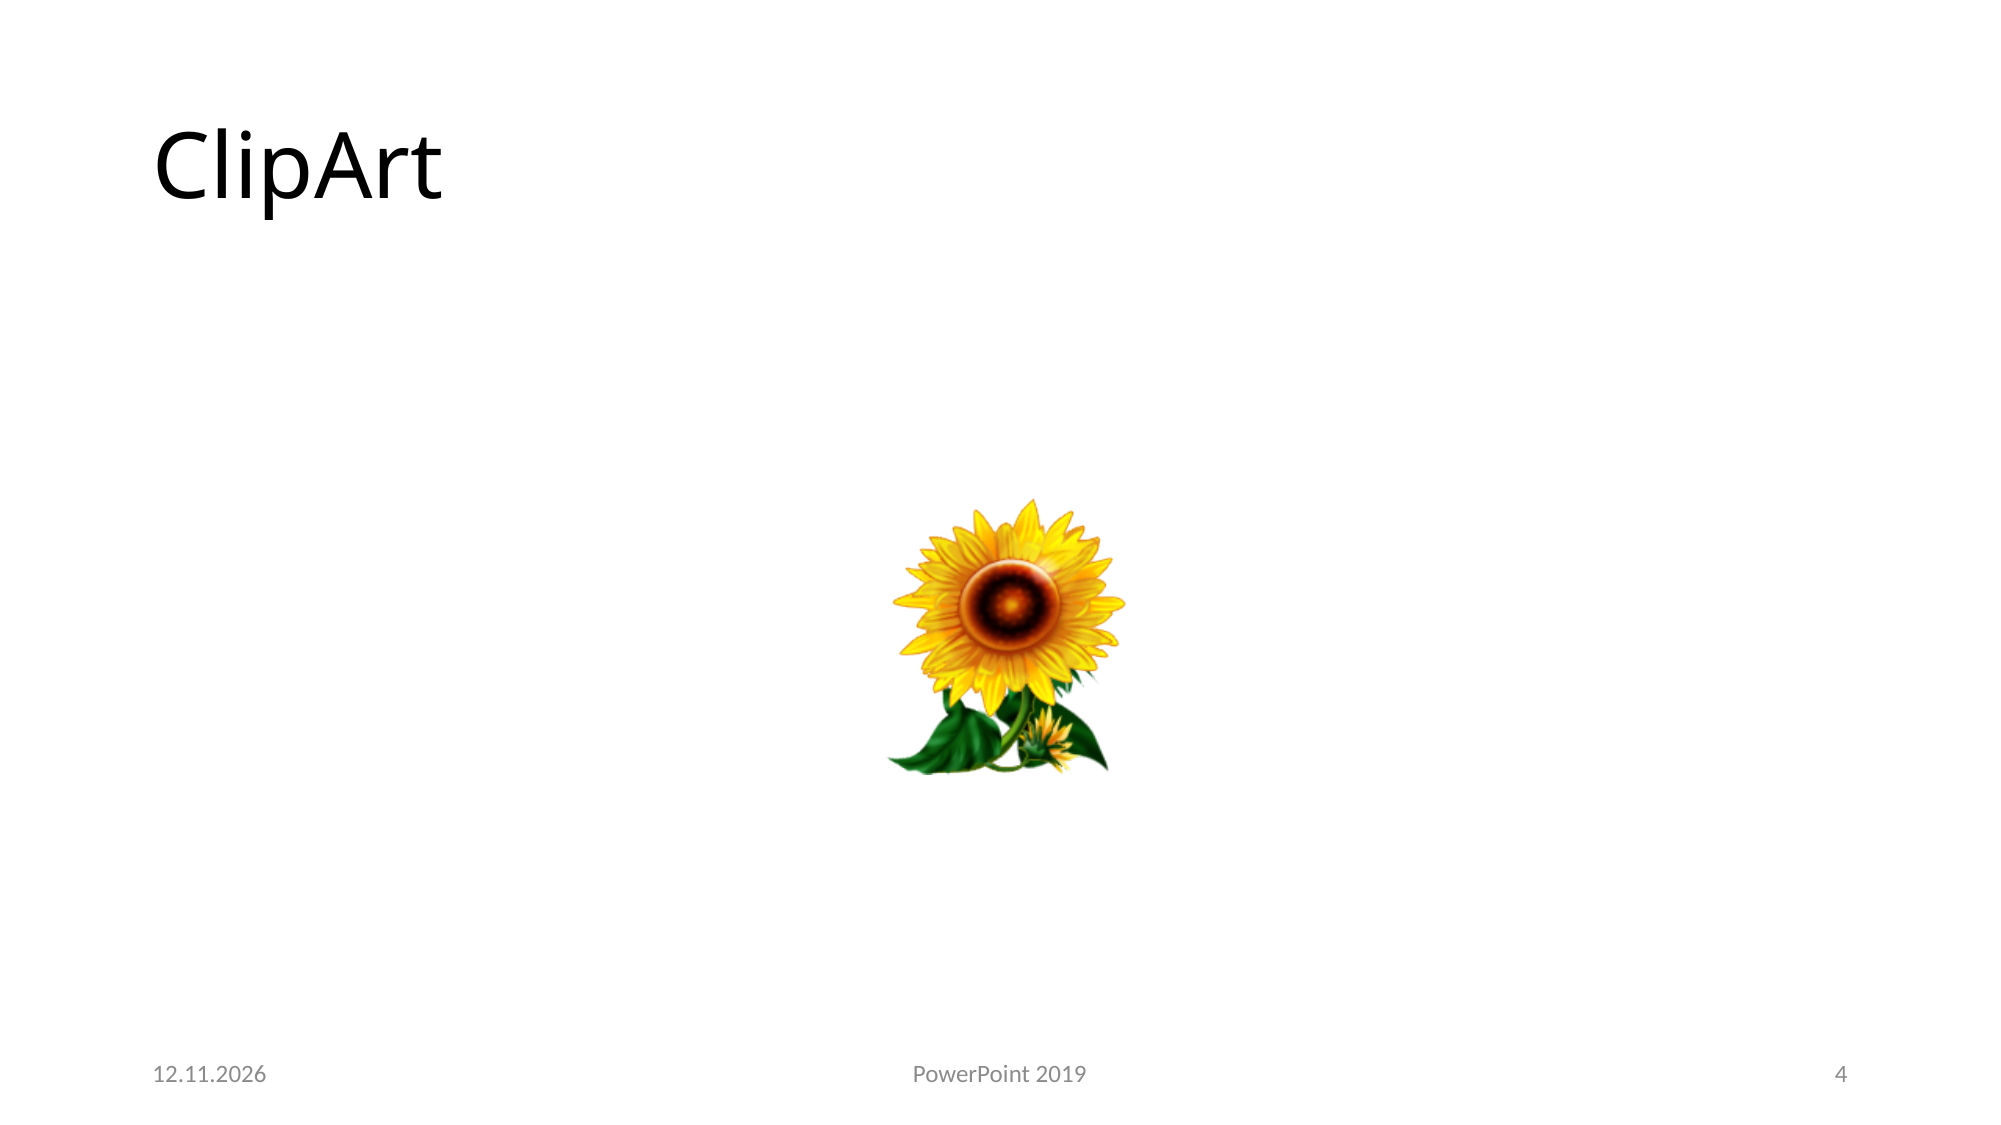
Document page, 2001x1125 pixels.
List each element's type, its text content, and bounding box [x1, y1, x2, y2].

title ClipArt [137, 59, 1863, 278]
slide_number 4 [1412, 1042, 1863, 1103]
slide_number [137, 1042, 588, 1103]
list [859, 493, 1141, 775]
footer PowerPoint 2019 [662, 1042, 1338, 1103]
